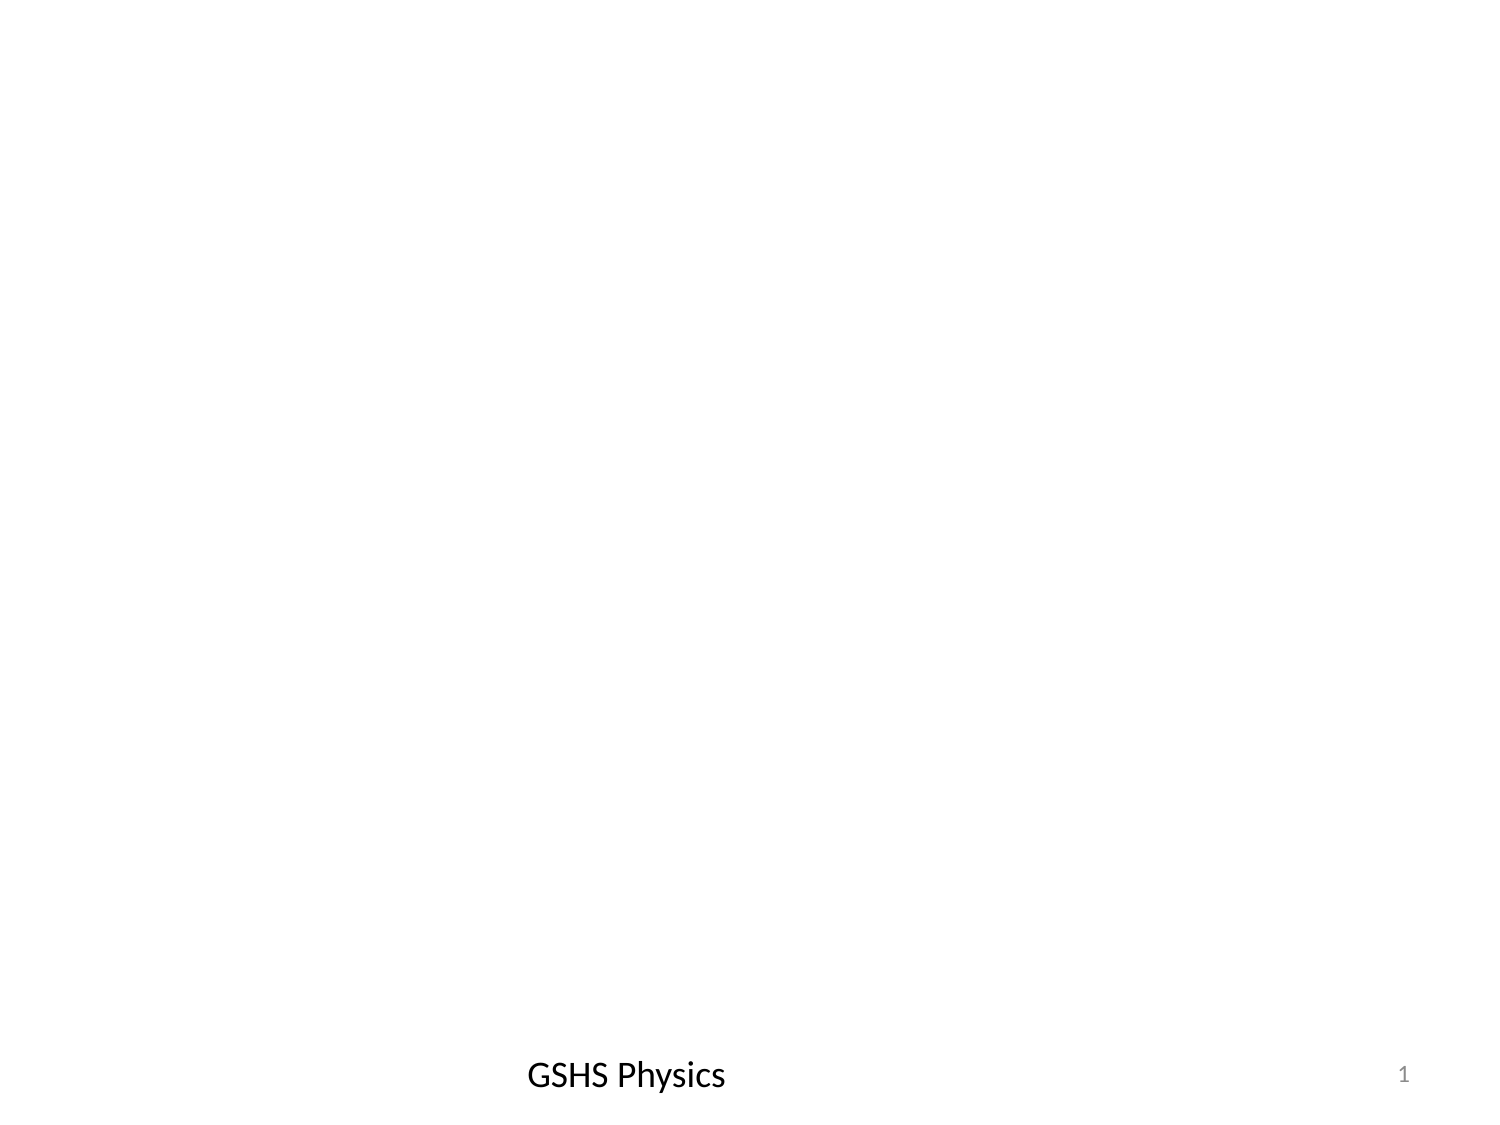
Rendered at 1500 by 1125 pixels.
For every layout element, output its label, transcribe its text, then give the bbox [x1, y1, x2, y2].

footer GSHS Physics [512, 1042, 988, 1103]
slide_number 1 [1074, 1042, 1425, 1103]
